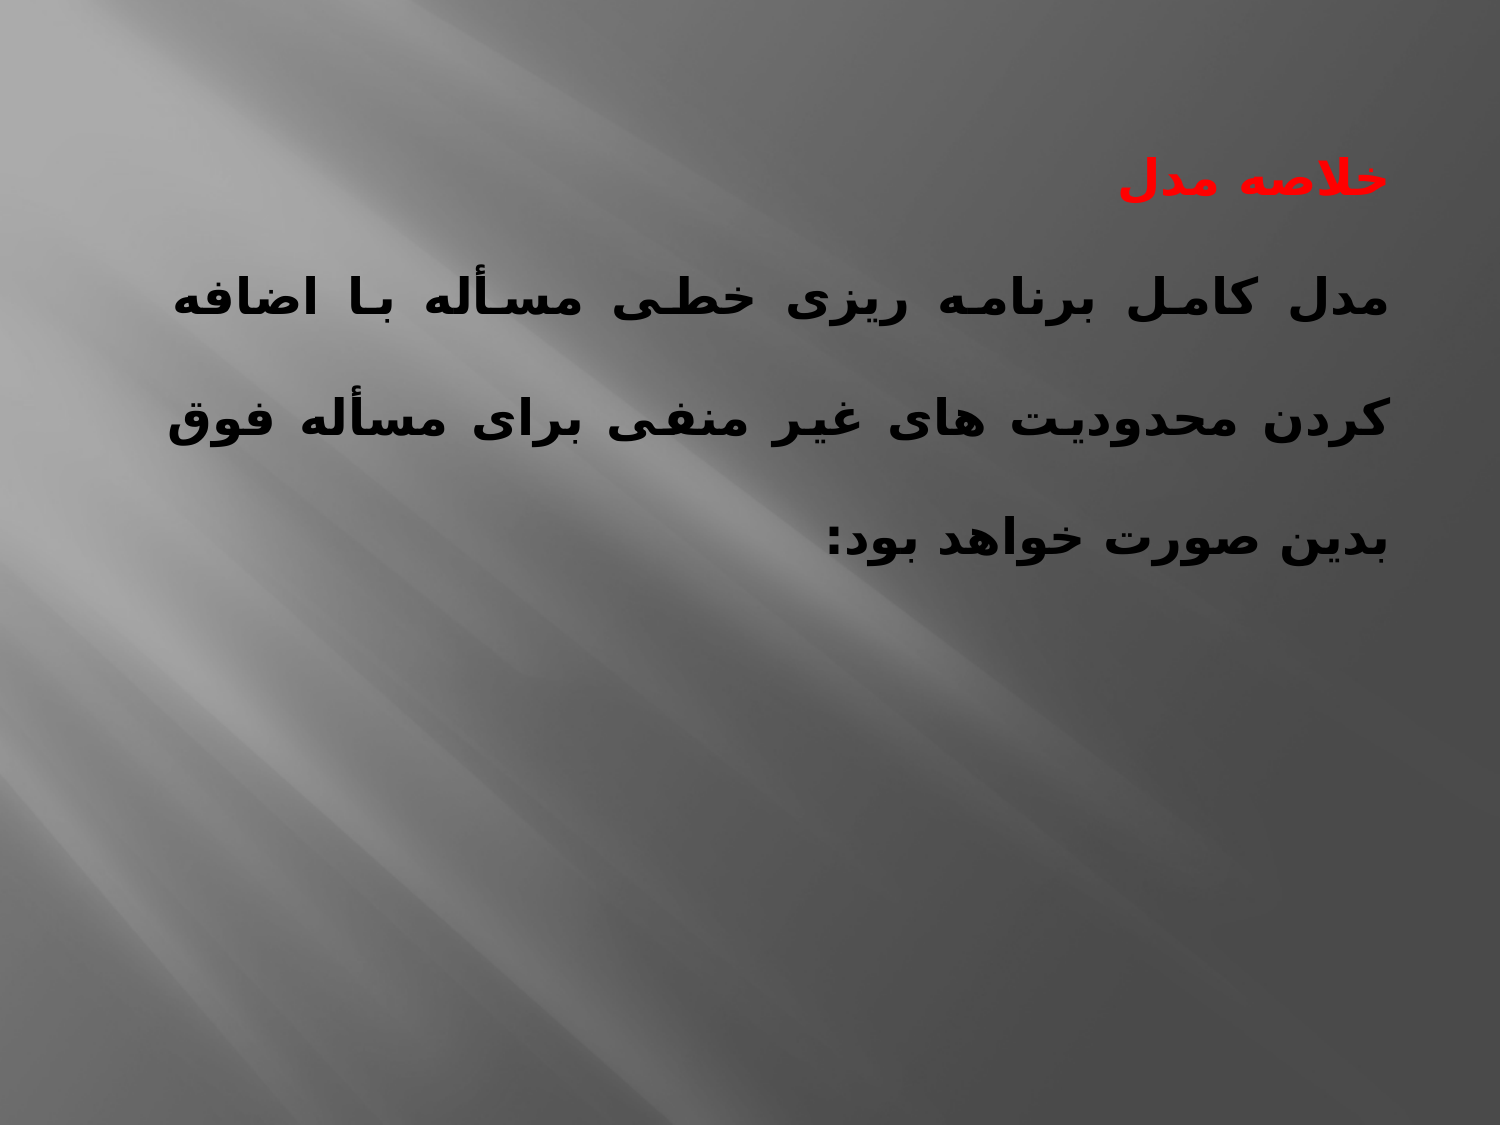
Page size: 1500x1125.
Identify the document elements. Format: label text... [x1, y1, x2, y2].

text_box خلاصه مدل مدل کامل برنامه ریزی خطی مسأله با اضافه کردن محدودیت های غیر منفی برای مسأله فوق بدین صورت خواهد بود: [147, 128, 1406, 573]
